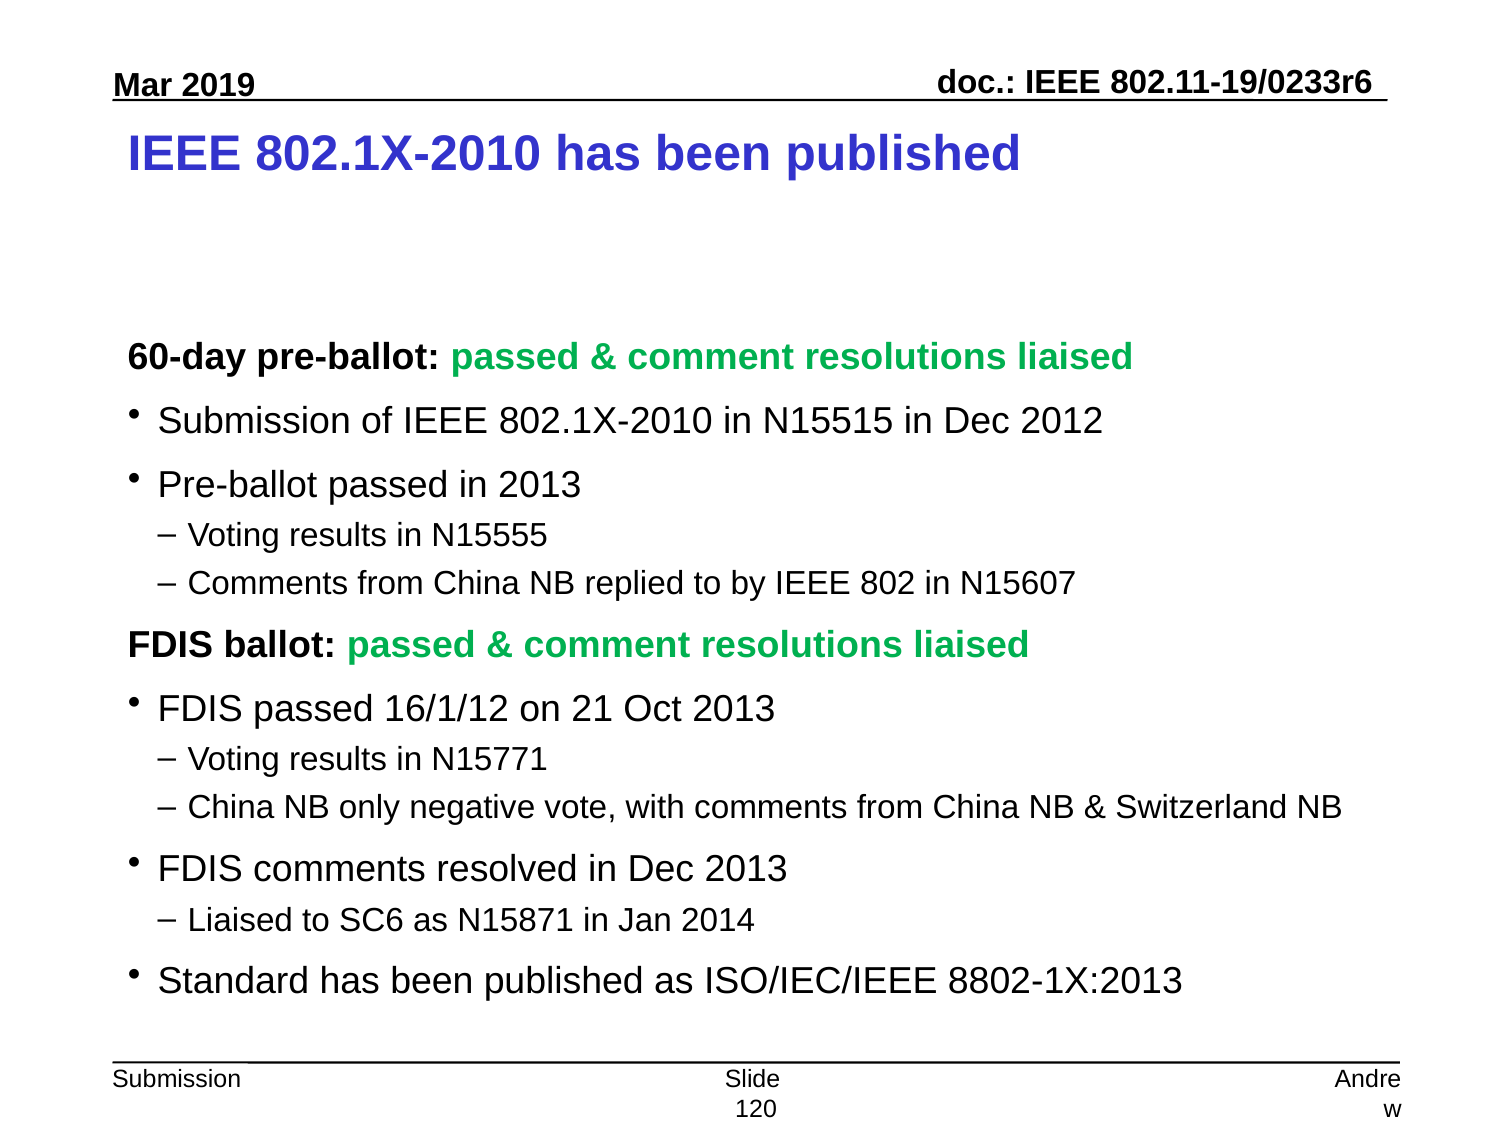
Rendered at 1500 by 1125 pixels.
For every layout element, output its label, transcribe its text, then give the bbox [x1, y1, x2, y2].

footer Andrew Myles, Cisco [1320, 1061, 1402, 1093]
title IEEE 802.1X-2010 has been published [112, 112, 1388, 288]
list 60-day pre-ballot: passed & comment resolutions liaised Submission of IEEE 802.1X-2010 in N15515 in Dec 2012 Pre-ballot passed in 2013 Voting results in N15555 Comments from China NB replied to by IEEE 802 in N15607 FDIS ballot: passed & comment resolutions liaised FDIS passed 16/1/12 on 21 Oct 2013 Voting results in N15771 China NB only negative vote, with comments from China NB & Switzerland NB FDIS comments resolved in Dec 2013 Liaised to SC6 as N15871 in Jan 2014 Standard has been published as ISO/IEC/IEEE 8802-1X:2013 [112, 324, 1388, 1000]
slide_number Slide 120 [709, 1061, 803, 1093]
